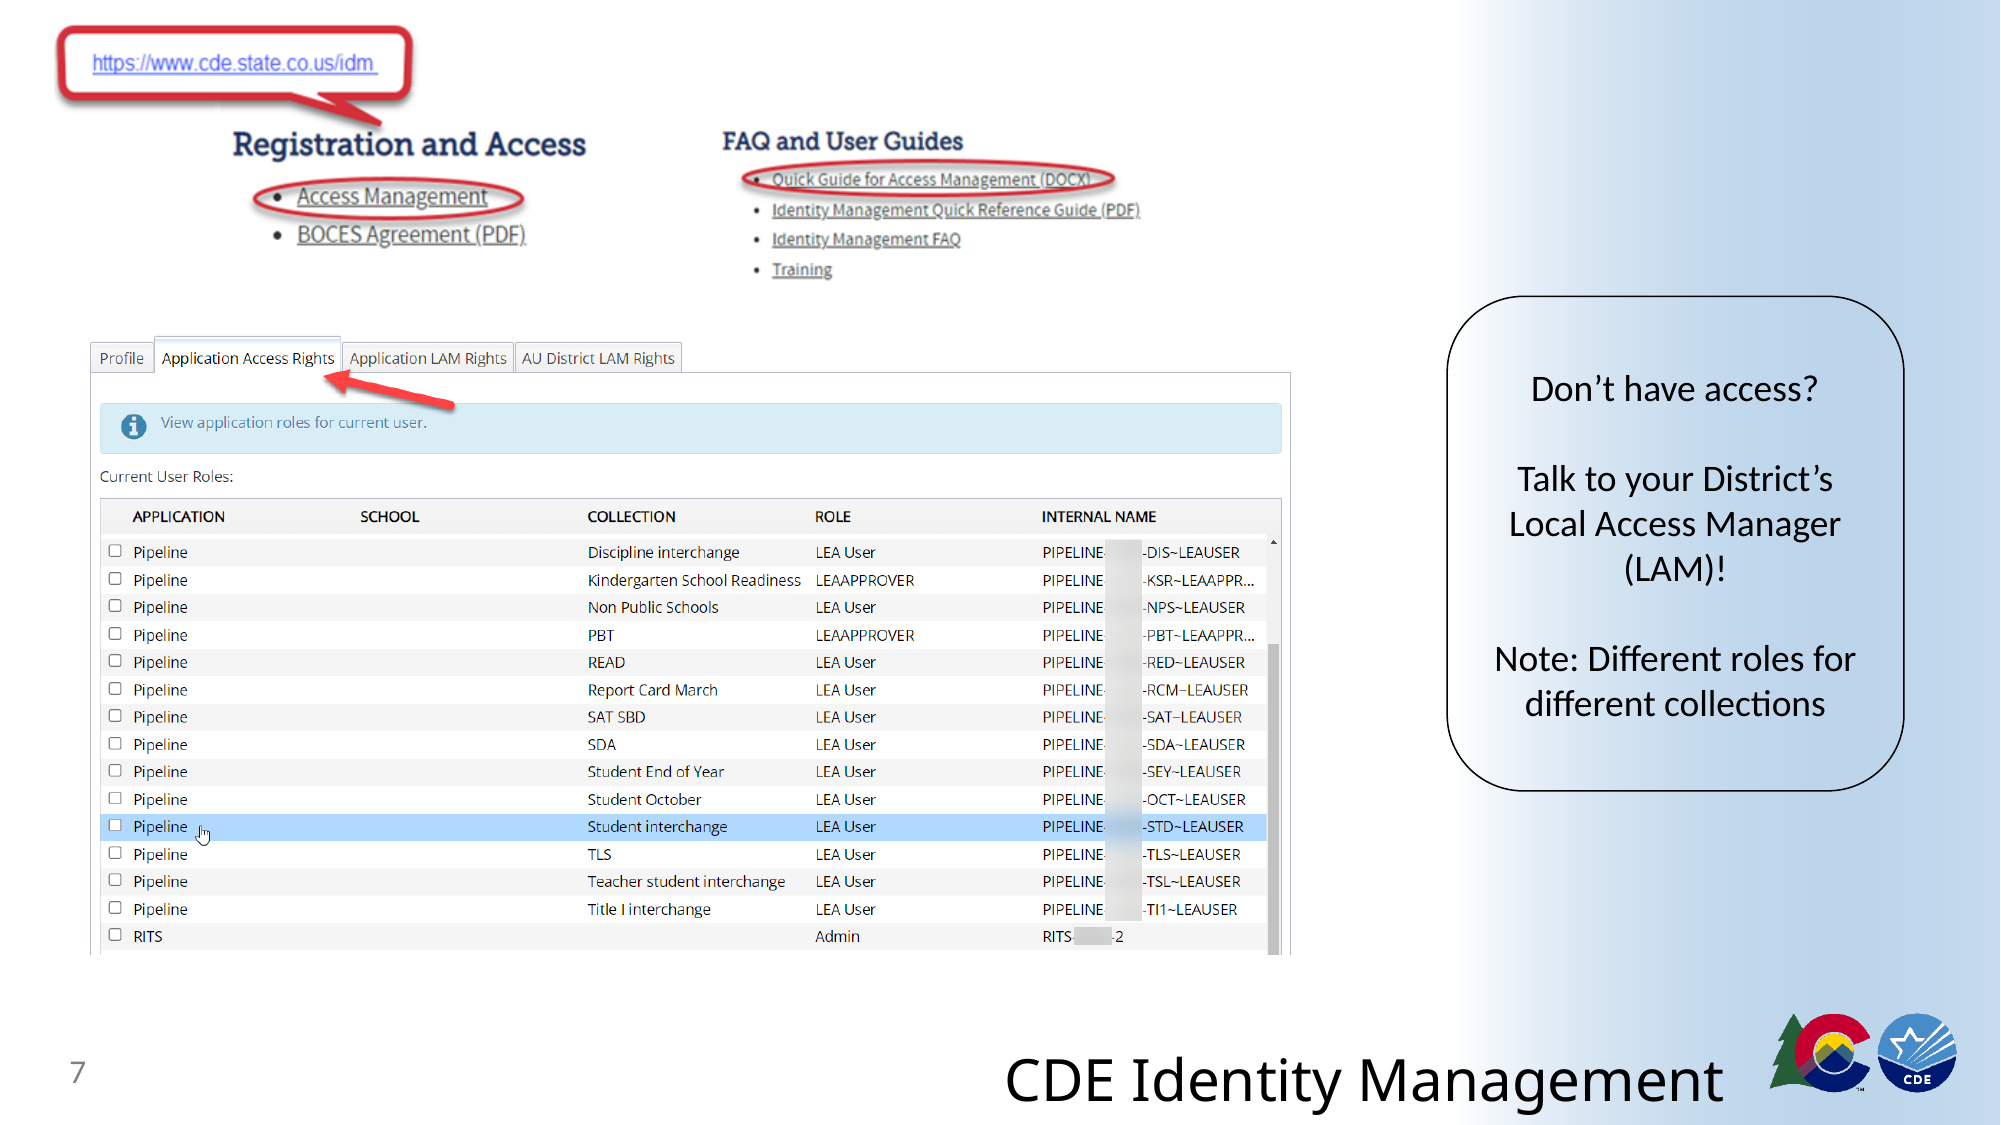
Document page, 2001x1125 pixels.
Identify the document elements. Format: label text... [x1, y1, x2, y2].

title CDE Identity Management [639, 966, 1725, 1115]
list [68, 334, 1304, 955]
text_box Don’t have access? Talk to your District’s Local Access Manager (LAM)! Note: Different roles for different collections [1447, 296, 1904, 791]
picture [54, 23, 1159, 297]
slide_number 7 [54, 1042, 505, 1103]
picture [1768, 1012, 1957, 1093]
